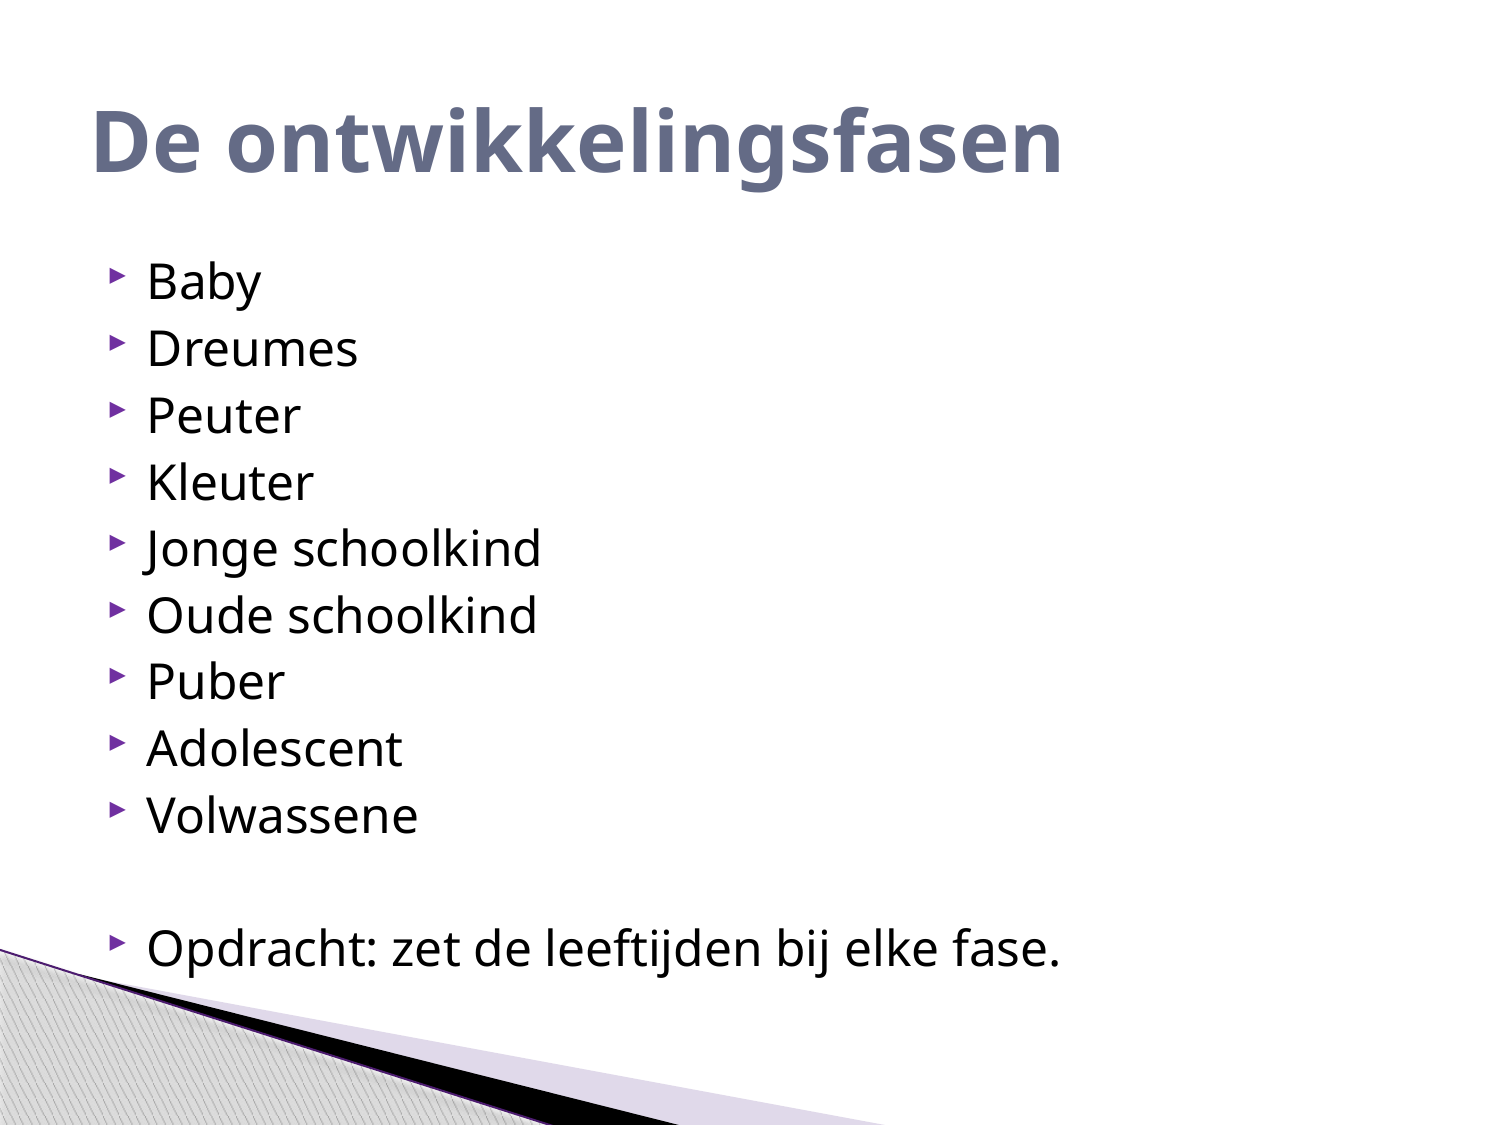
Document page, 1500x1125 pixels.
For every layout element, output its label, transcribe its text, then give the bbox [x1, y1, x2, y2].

list Baby Dreumes Peuter Kleuter Jonge schoolkind Oude schoolkind Puber Adolescent Volwassene Opdracht: zet de leeftijden bij elke fase. [75, 243, 1425, 986]
title De ontwikkelingsfasen [75, 45, 1425, 233]
